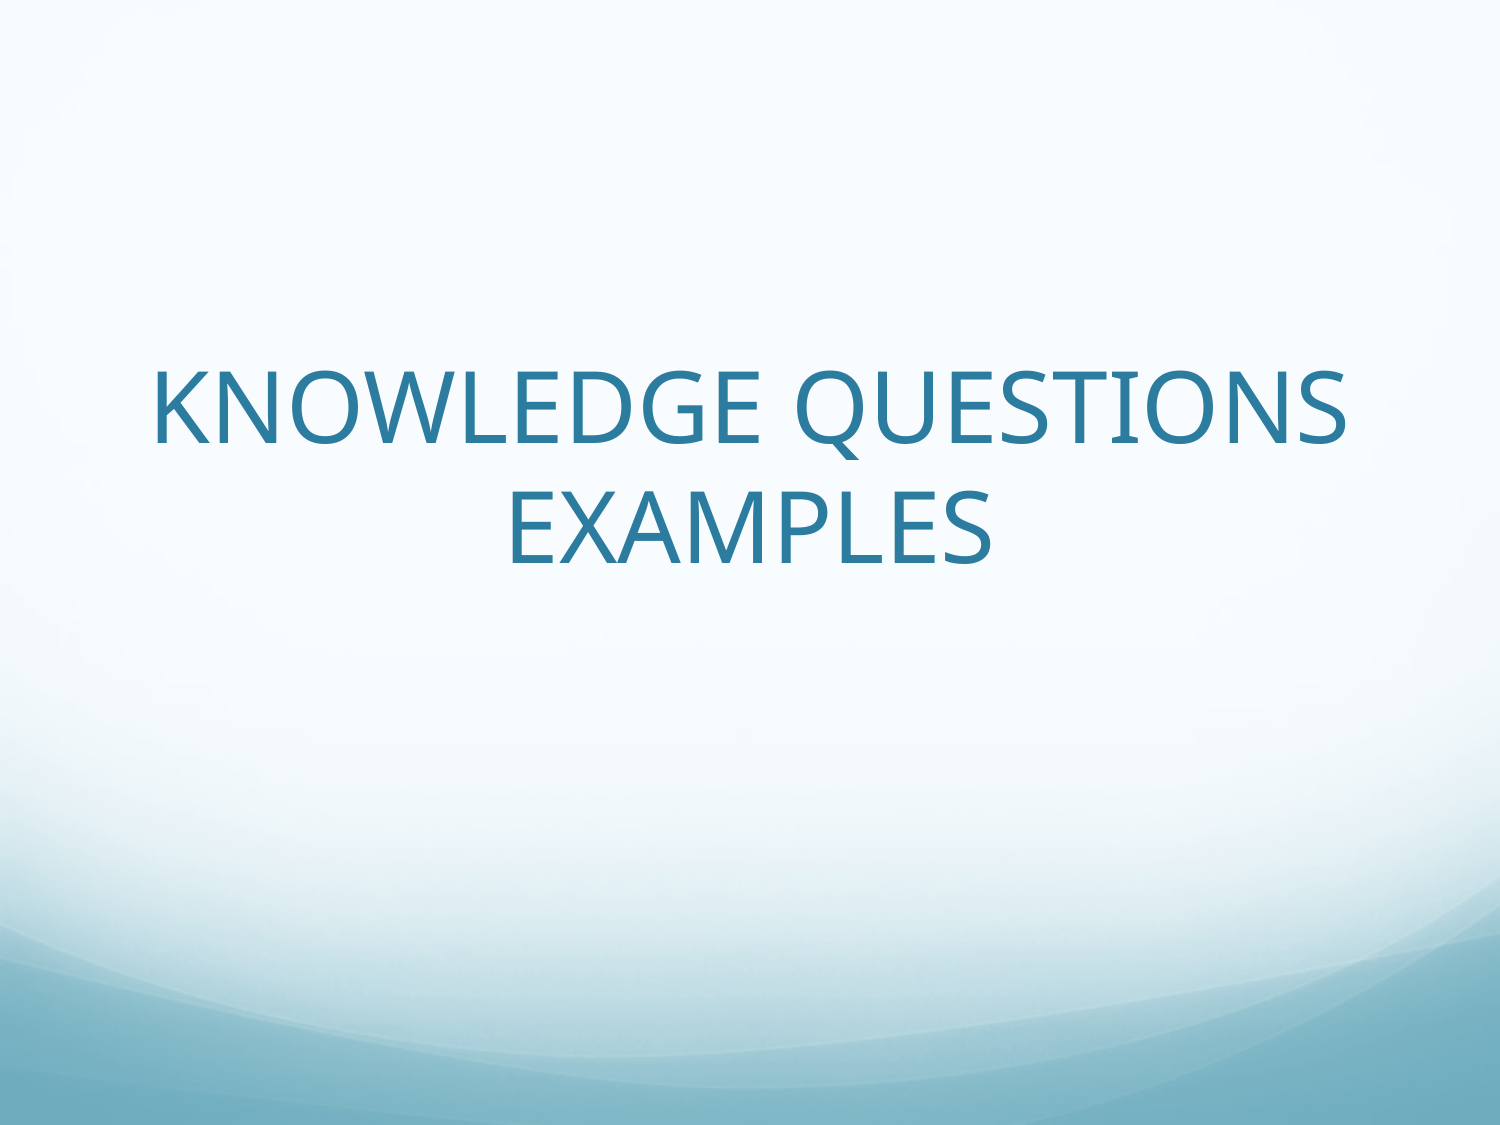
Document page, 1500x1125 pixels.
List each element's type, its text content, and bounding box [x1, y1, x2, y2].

title KNOWLEDGE QUESTIONS EXAMPLES [75, 333, 1425, 591]
picture [0, 0, 1500, 1125]
